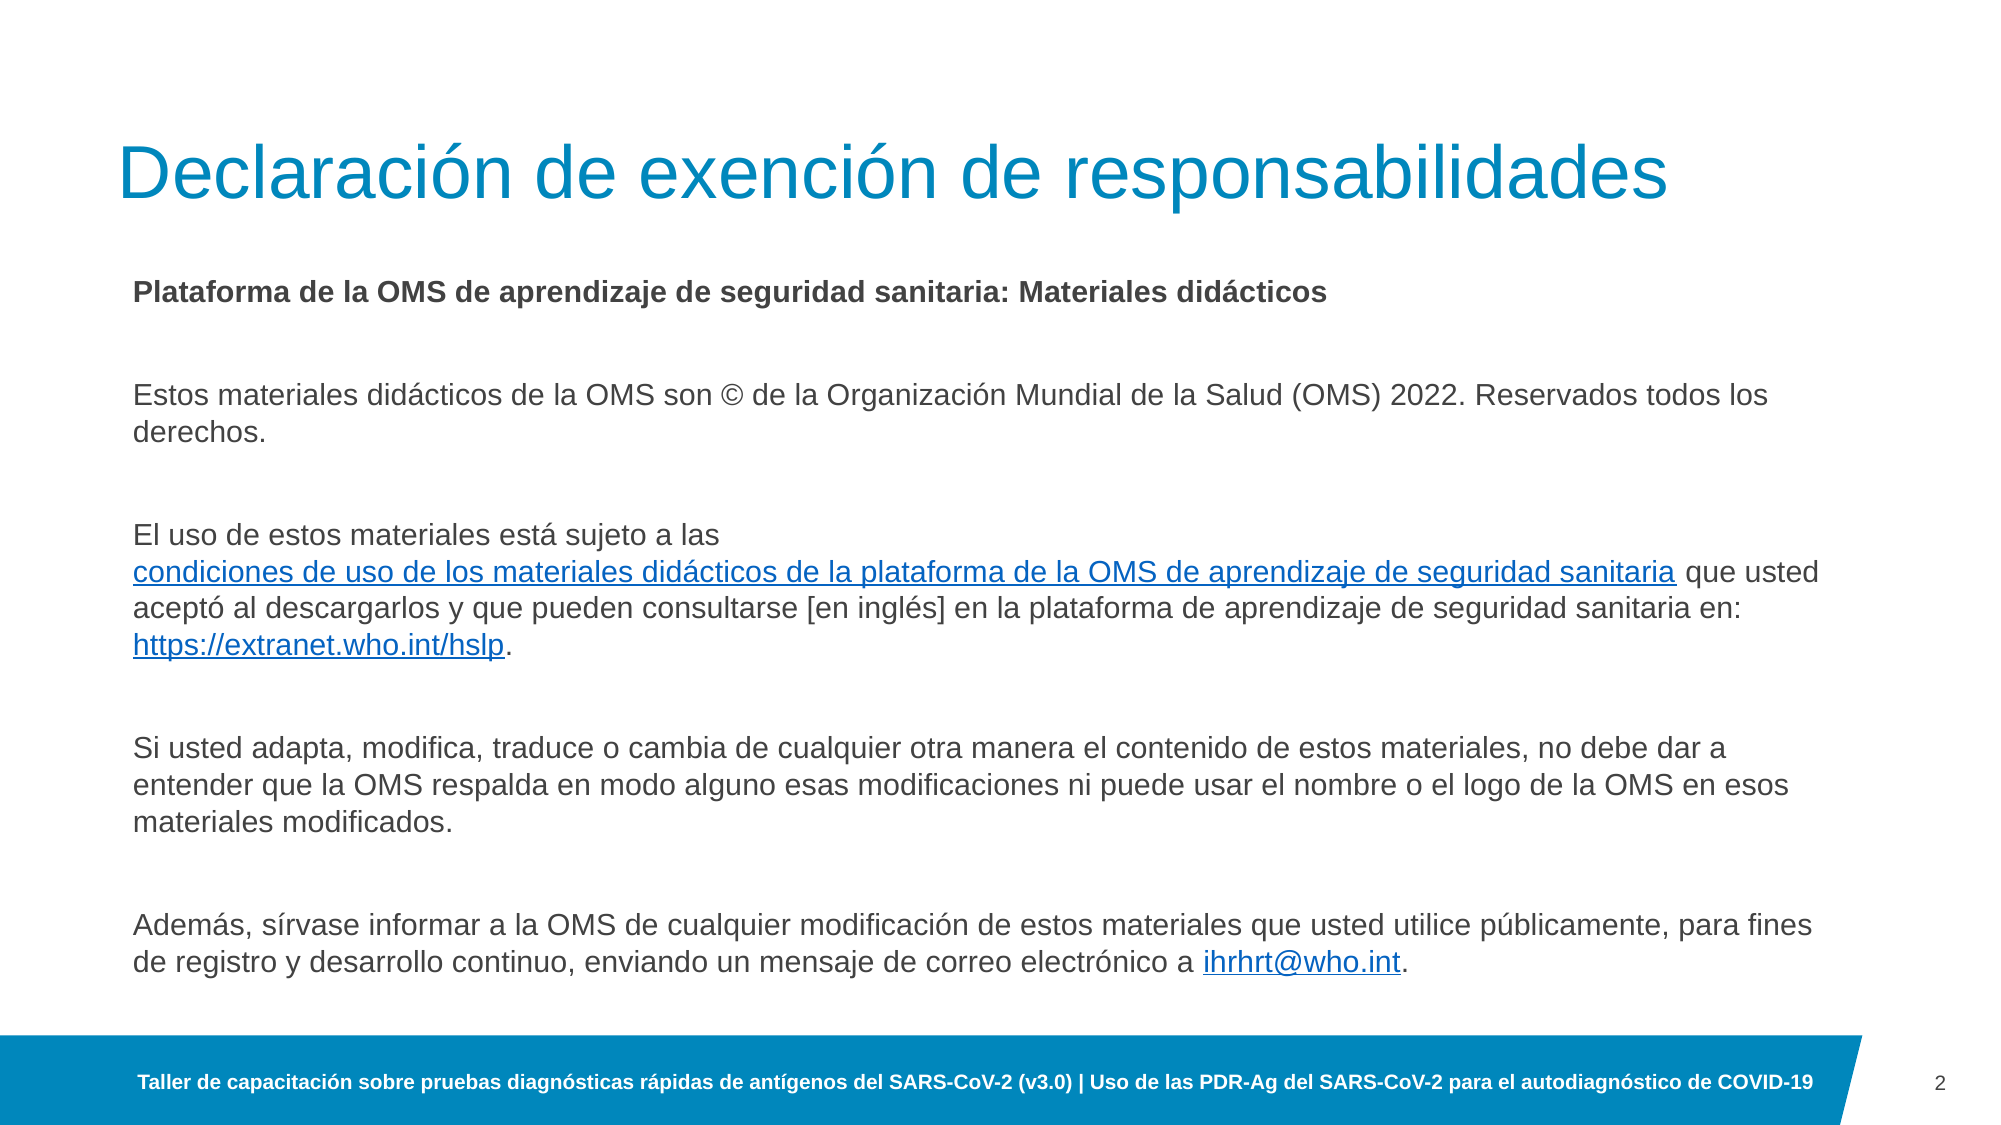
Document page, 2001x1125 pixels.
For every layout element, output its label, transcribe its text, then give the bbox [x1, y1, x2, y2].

slide_number 2 [1862, 1035, 1947, 1125]
title Declaración de exención de responsabilidades [117, 59, 1843, 215]
list Plataforma de la OMS de aprendizaje de seguridad sanitaria: Materiales didácticos Estos materiales didácticos de la OMS son © de la Organización Mundial de la Salud (OMS) 2022. Reservados todos los derechos. El uso de estos materiales está sujeto a las condiciones de uso de los materiales didácticos de la plataforma de la OMS de aprendizaje de seguridad sanitaria que usted aceptó al descargarlos y que pueden consultarse [en inglés] en la plataforma de aprendizaje de seguridad sanitaria en: https://extranet.who.int/hslp. Si usted adapta, modifica, traduce o cambia de cualquier otra manera el contenido de estos materiales, no debe dar a entender que la OMS respalda en modo alguno esas modificaciones ni puede usar el nombre o el logo de la OMS en esos materiales modificados. Además, sírvase informar a la OMS de cualquier modificación de estos materiales que usted utilice públicamente, para fines de registro y desarrollo continuo, enviando un mensaje de correo electrónico a ihrhrt@who.int. [117, 264, 1843, 993]
footer Taller de capacitación sobre pruebas diagnósticas rápidas de antígenos del SARS-CoV-2 (v3.0) | Uso de las PDR-Ag del SARS-CoV-2 para el autodiagnóstico de COVID-19 [137, 1039, 1821, 1122]
